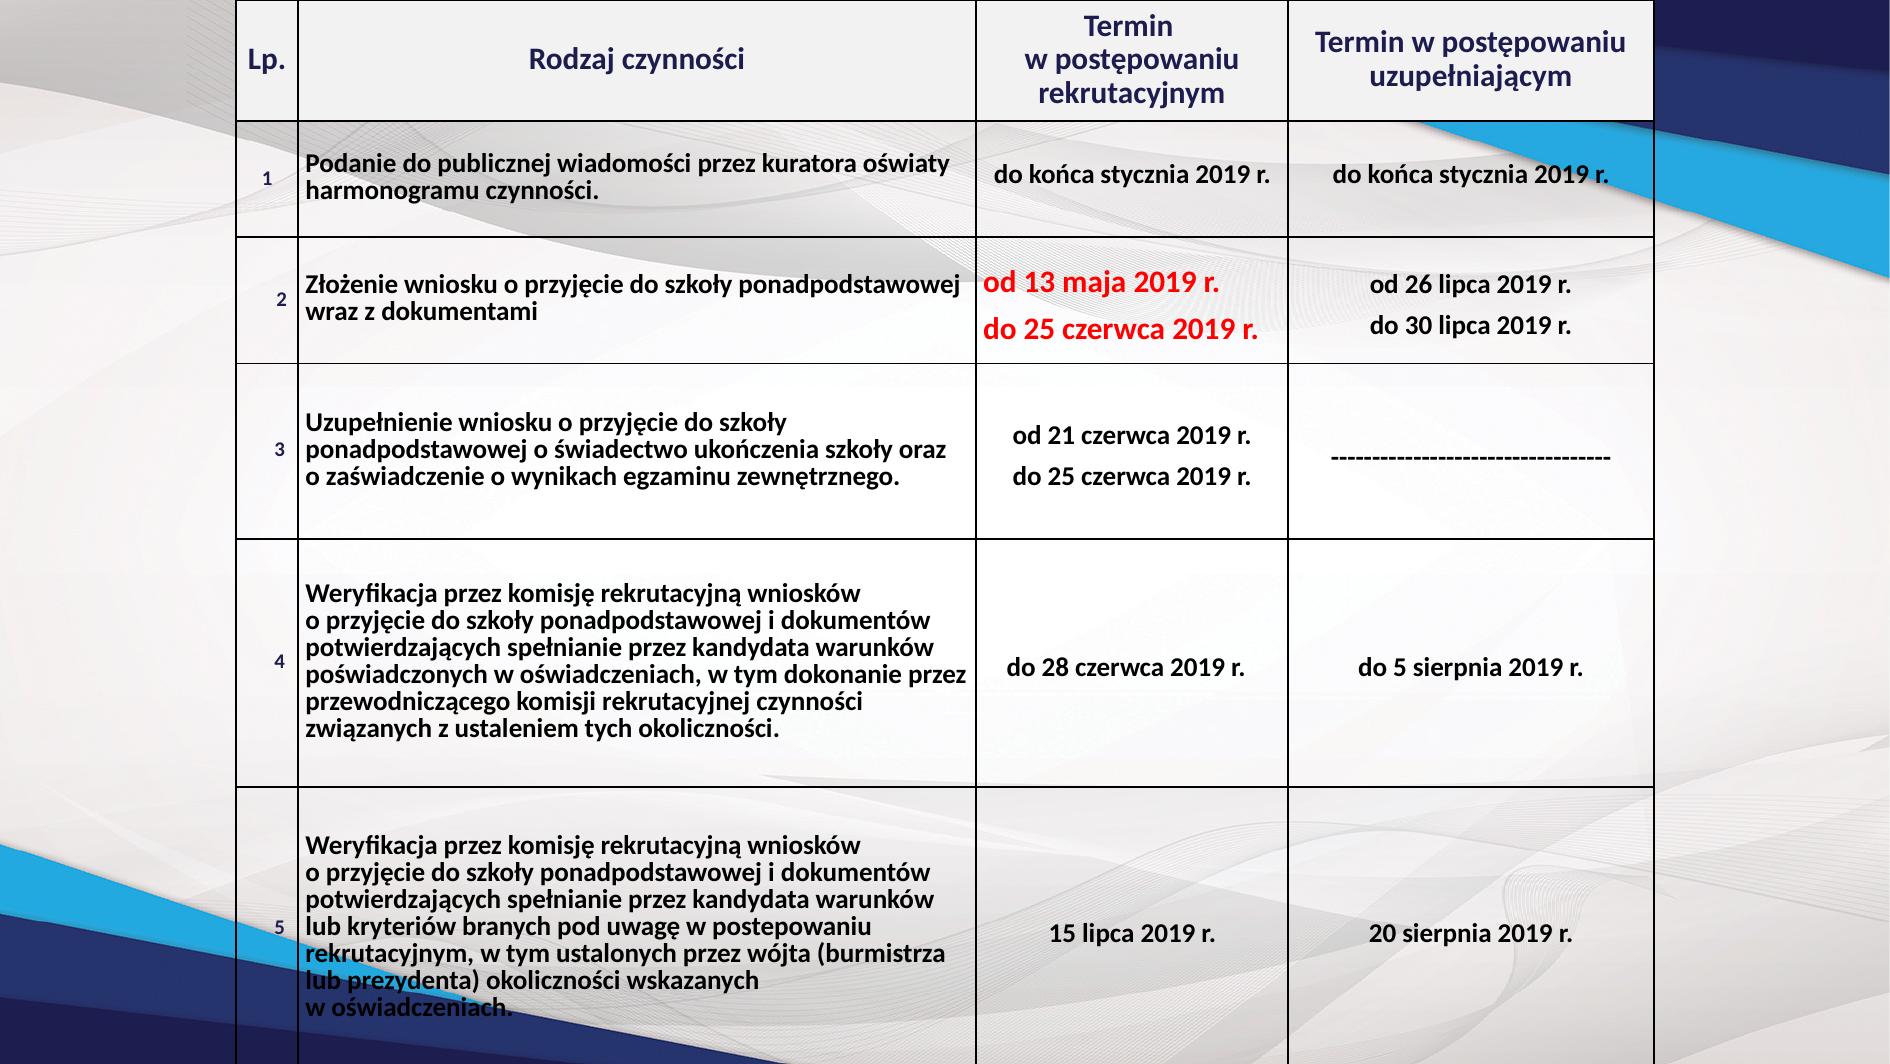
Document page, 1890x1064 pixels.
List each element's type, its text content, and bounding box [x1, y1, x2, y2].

table_cell 3 [237, 364, 297, 538]
table_cell 1 [237, 122, 297, 236]
table_cell Weryfikacja przez komisję rekrutacyjną wniosków o przyjęcie do szkoły ponadpodstawowej i dokumentów potwierdzających spełnianie przez kandydata warunków poświadczonych w oświadczeniach, w tym dokonanie przez przewodniczącego komisji rekrutacyjnej czynności związanych z ustaleniem tych okoliczności. [299, 540, 975, 786]
picture [0, 0, 235, 1064]
table_cell od 26 lipca 2019 r. do 30 lipca 2019 r. [1289, 238, 1653, 363]
table_cell Złożenie wniosku o przyjęcie do szkoły ponadpodstawowej wraz z dokumentami [299, 238, 975, 363]
picture [1655, 0, 1890, 1064]
table_cell od 21 czerwca 2019 r. do 25 czerwca 2019 r. [977, 364, 1287, 538]
table_cell do 5 sierpnia 2019 r. [1289, 540, 1653, 786]
table_header Rodzaj czynności [299, 1, 975, 120]
table_cell Uzupełnienie wniosku o przyjęcie do szkoły ponadpodstawowej o świadectwo ukończenia szkoły oraz o zaświadczenie o wynikach egzaminu zewnętrznego. [299, 364, 975, 538]
table_cell do 28 czerwca 2019 r. [977, 540, 1287, 786]
table_cell 4 [237, 540, 297, 786]
table_cell do końca stycznia 2019 r. [1289, 122, 1653, 236]
table_cell od 13 maja 2019 r. do 25 czerwca 2019 r. [977, 238, 1287, 363]
table_cell Weryfikacja przez komisję rekrutacyjną wniosków o przyjęcie do szkoły ponadpodstawowej i dokumentów potwierdzających spełnianie przez kandydata warunków lub kryteriów branych pod uwagę w postepowaniu rekrutacyjnym, w tym ustalonych przez wójta (burmistrza lub prezydenta) okoliczności wskazanych w oświadczeniach. [299, 788, 975, 1064]
table_header Lp. [237, 1, 297, 120]
table_header Termin w postępowaniu rekrutacyjnym [977, 1, 1287, 120]
table_cell Podanie do publicznej wiadomości przez kuratora oświaty harmonogramu czynności. [299, 122, 975, 236]
table_cell do końca stycznia 2019 r. [977, 122, 1287, 236]
table_header Termin w postępowaniu uzupełniającym [1289, 1, 1653, 120]
table_cell 15 lipca 2019 r. [977, 788, 1287, 1064]
table_cell 20 sierpnia 2019 r. [1289, 788, 1653, 1064]
table_cell ---------------------------------- [1289, 364, 1653, 538]
table_cell 2 [237, 238, 297, 363]
table_cell 5 [237, 788, 297, 1064]
